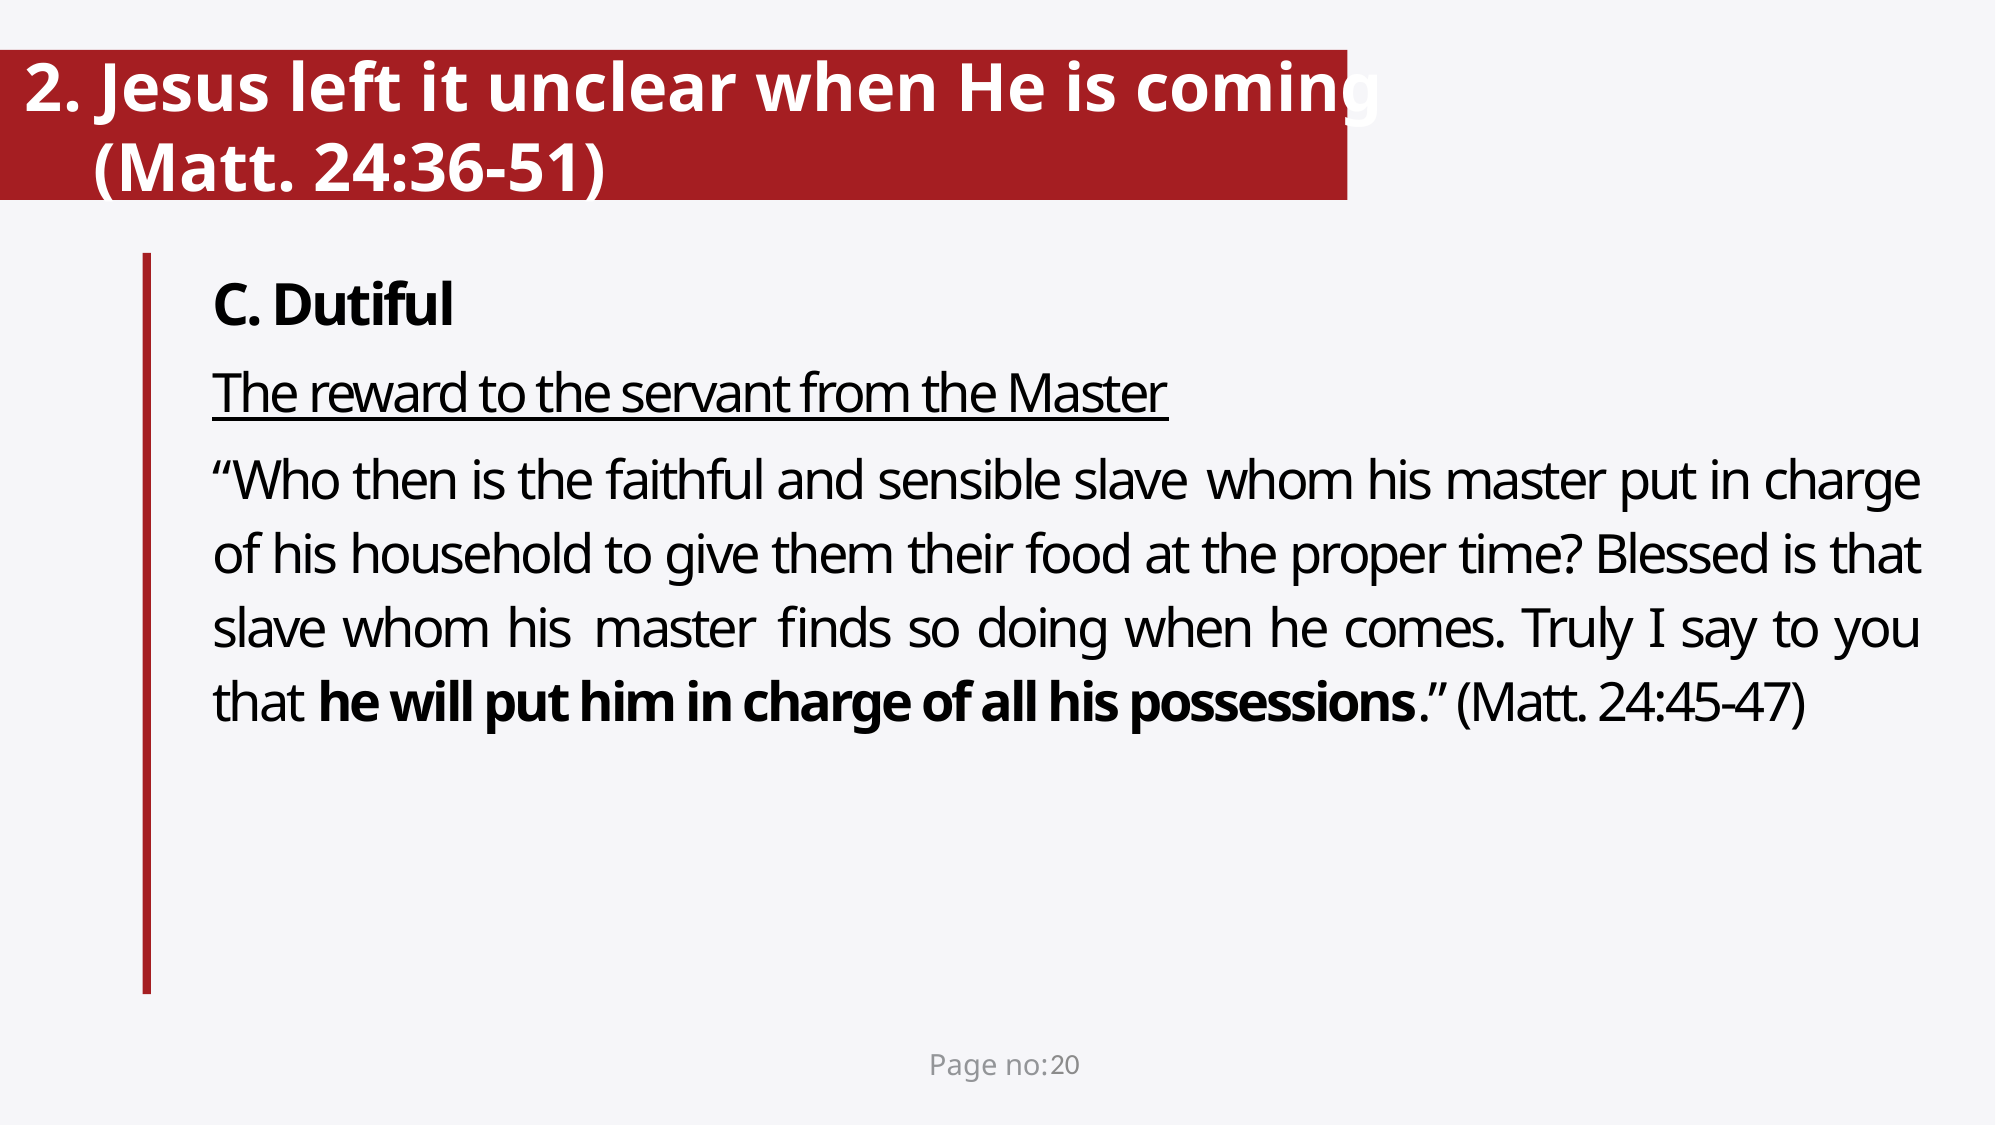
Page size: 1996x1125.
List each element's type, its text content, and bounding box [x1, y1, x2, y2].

title 2. Jesus left it unclear when He is coming (Matt. 24:36-51) [10, 62, 1806, 188]
subtitle C. Dutiful The reward to the servant from the Master “Who then is the faithful and sensible slave whom his master put in charge of his household to give them their food at the proper time? Blessed is that slave whom his master finds so doing when he comes. Truly I say to you that he will put him in charge of all his possessions.” (Matt. 24:45-47) [197, 249, 1936, 1000]
